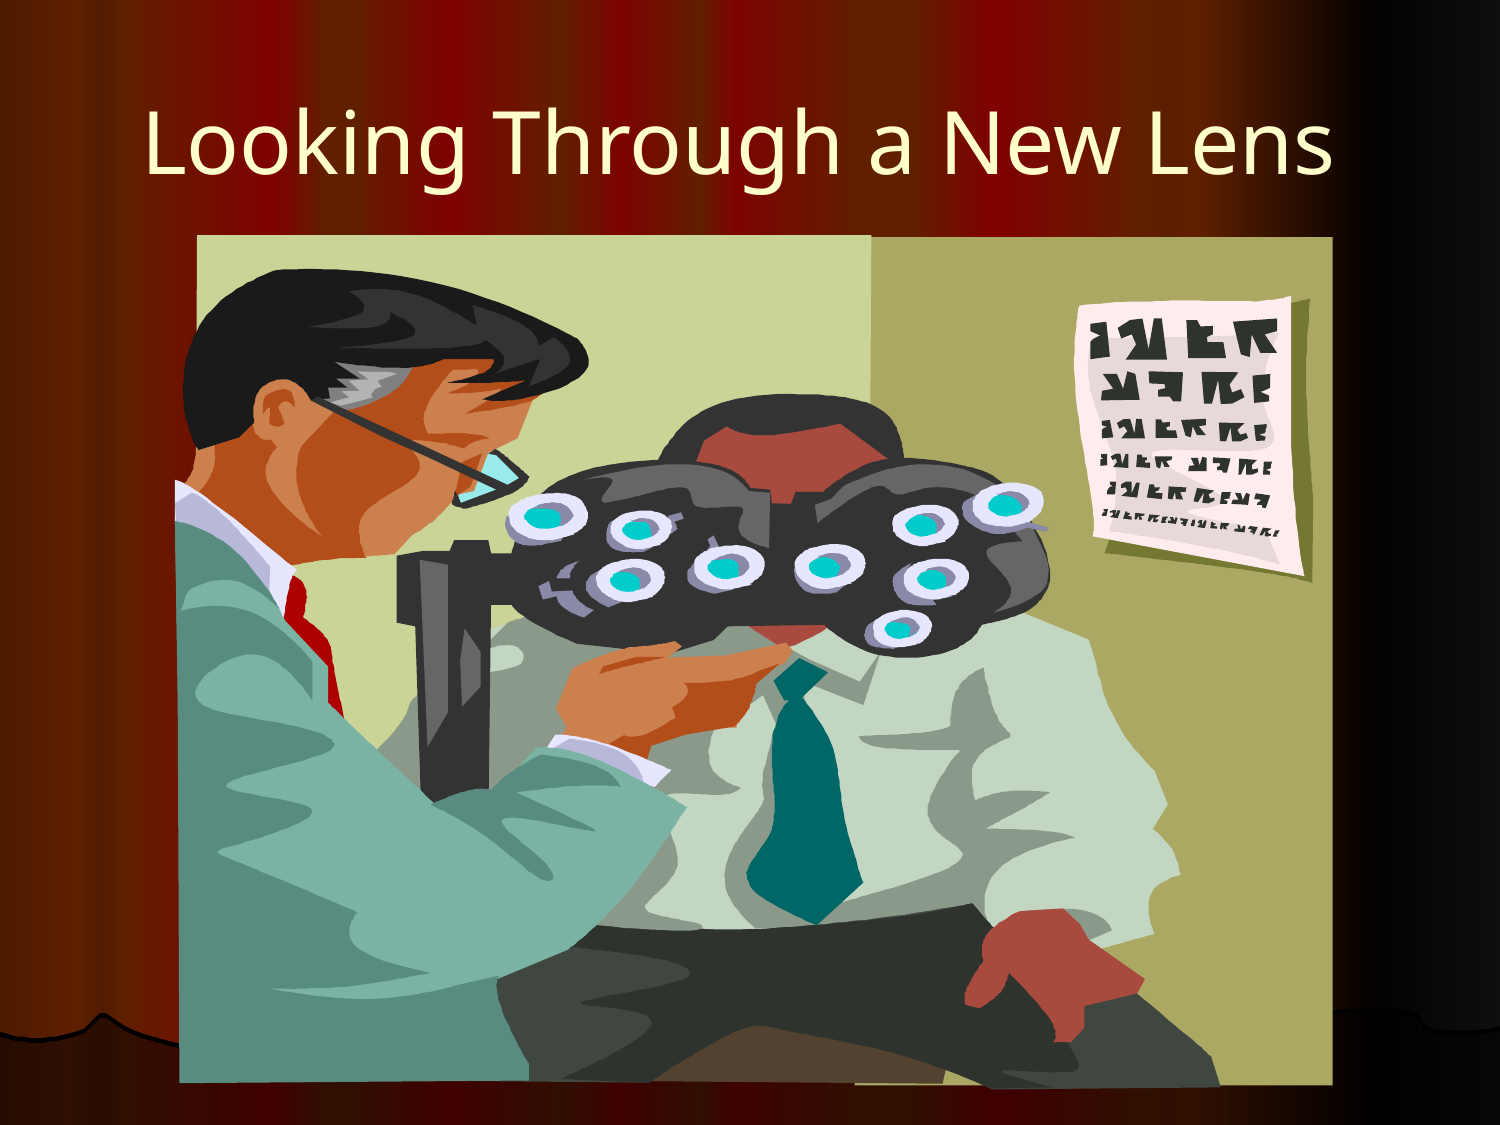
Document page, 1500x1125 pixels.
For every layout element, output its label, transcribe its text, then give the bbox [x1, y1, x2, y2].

title Looking Through a New Lens [74, 45, 1426, 233]
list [174, 224, 1351, 1101]
